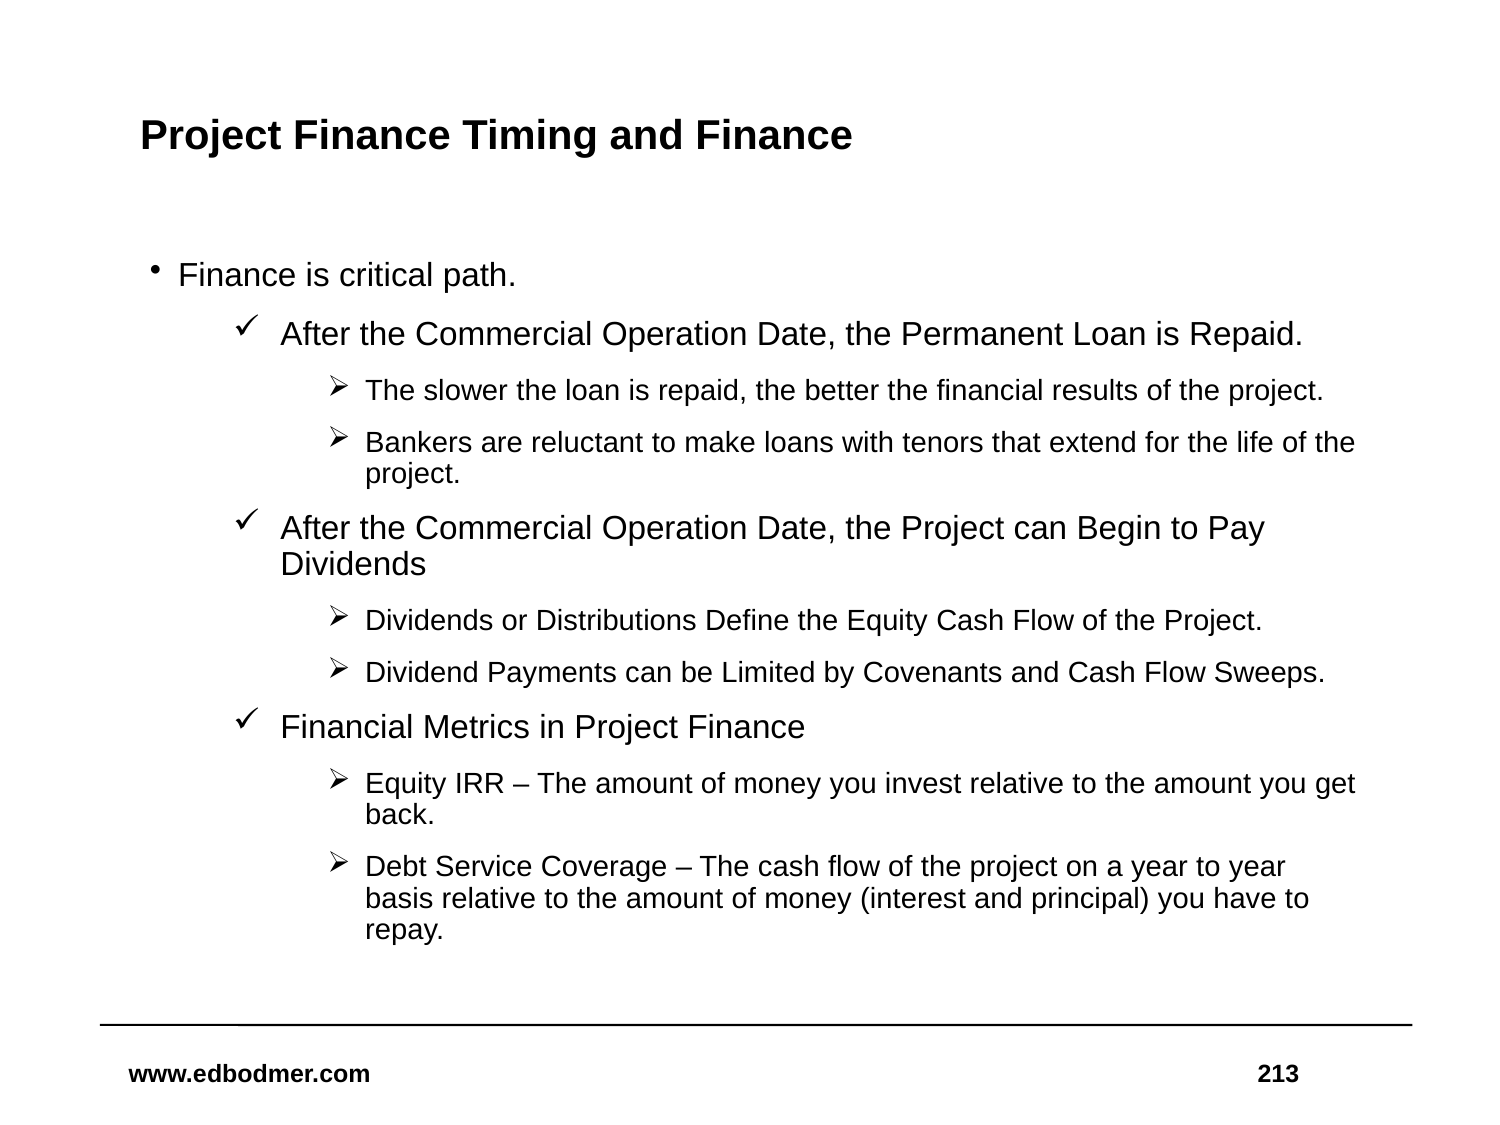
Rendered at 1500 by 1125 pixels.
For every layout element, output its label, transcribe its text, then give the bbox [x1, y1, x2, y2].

title Project Finance Timing and Finance [125, 99, 1288, 225]
list Finance is critical path. After the Commercial Operation Date, the Permanent Loan is Repaid. The slower the loan is repaid, the better the financial results of the project. Bankers are reluctant to make loans with tenors that extend for the life of the project. After the Commercial Operation Date, the Project can Begin to Pay Dividends Dividends or Distributions Define the Equity Cash Flow of the Project. Dividend Payments can be Limited by Covenants and Cash Flow Sweeps. Financial Metrics in Project Finance Equity IRR – The amount of money you invest relative to the amount you get back. Debt Service Coverage – The cash flow of the project on a year to year basis relative to the amount of money (interest and principal) you have to repay. [125, 249, 1375, 1000]
